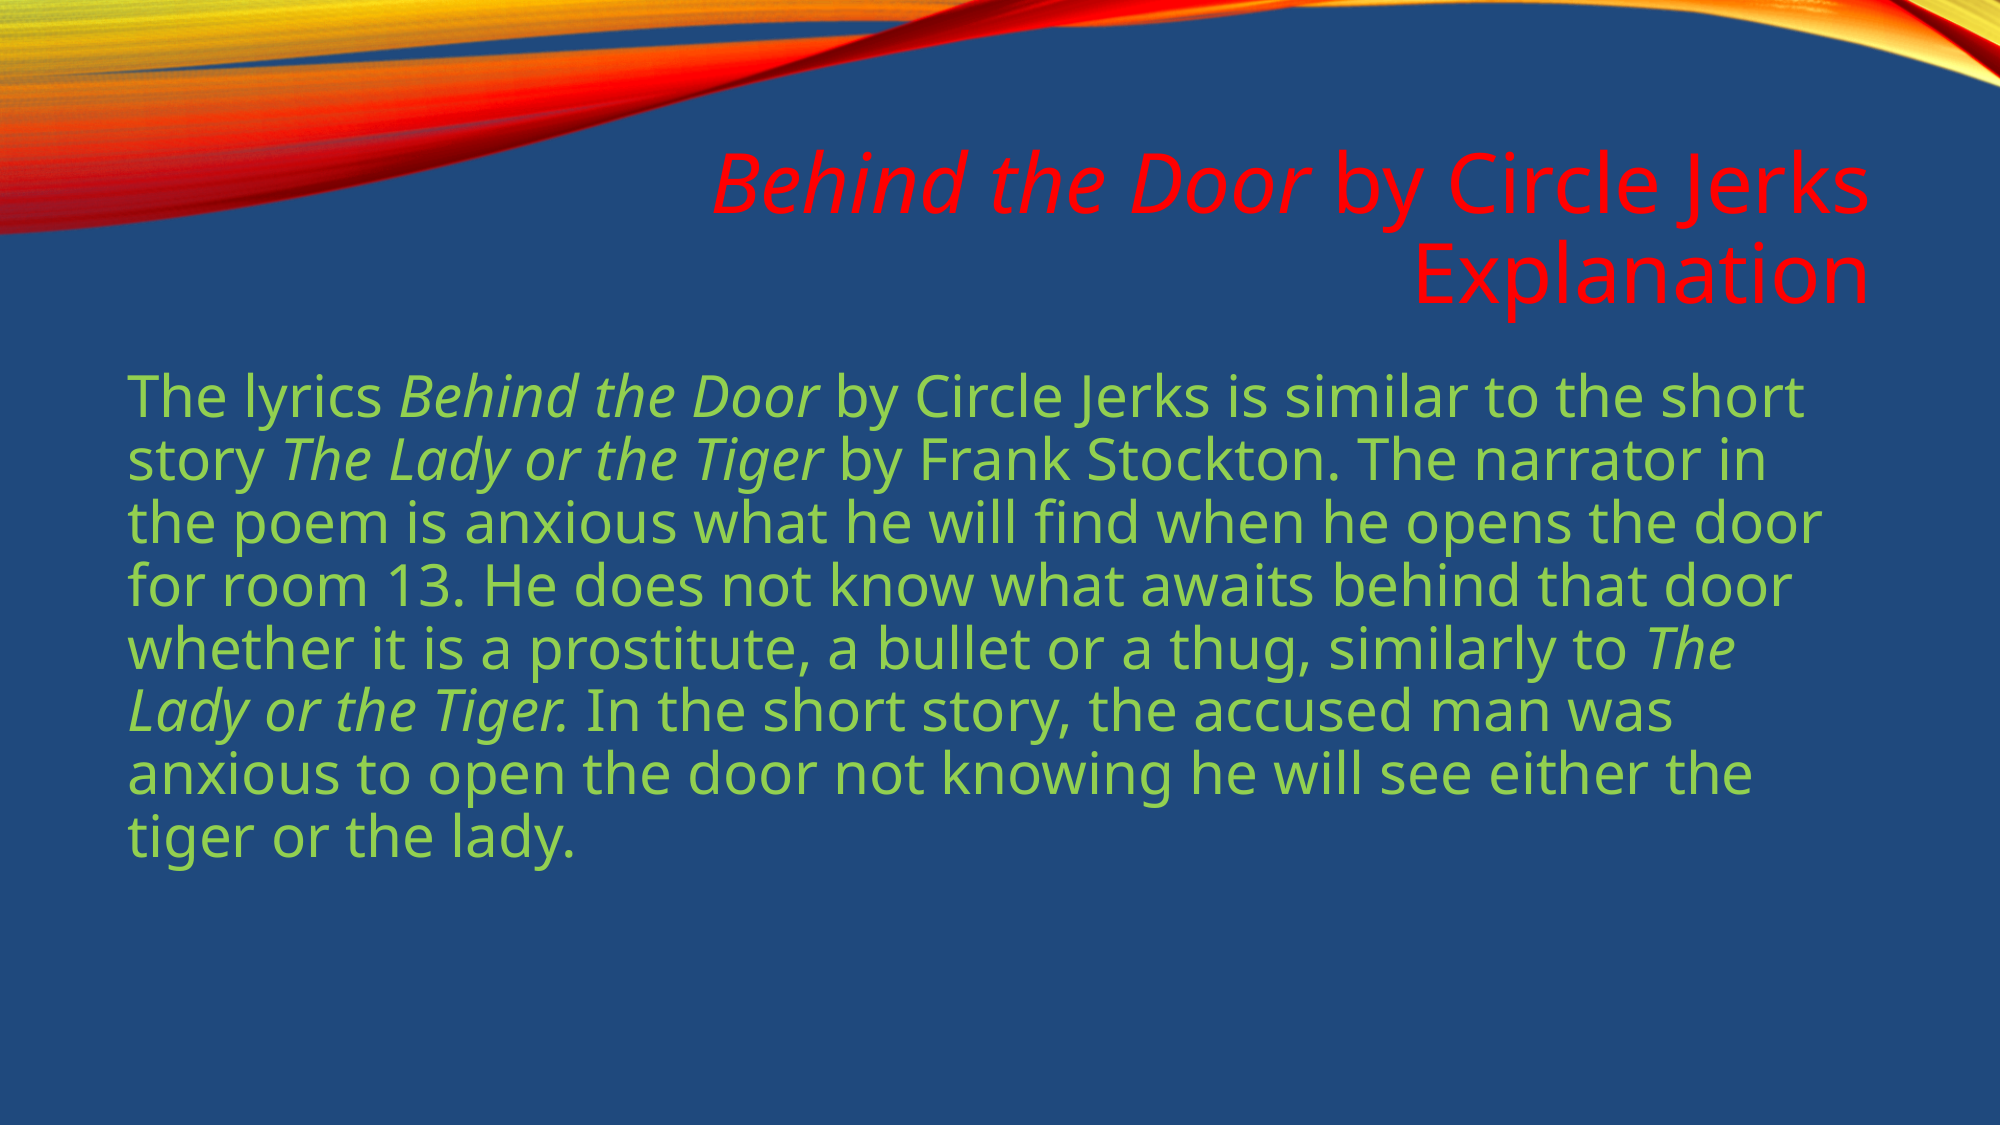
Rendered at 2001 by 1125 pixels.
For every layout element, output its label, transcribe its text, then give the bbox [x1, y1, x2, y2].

picture [0, 0, 2000, 237]
title Behind the Door by Circle Jerks Explanation [474, 125, 1888, 338]
list The lyrics Behind the Door by Circle Jerks is similar to the short story The Lady or the Tiger by Frank Stockton. The narrator in the poem is anxious what he will find when he opens the door for room 13. He does not know what awaits behind that door whether it is a prostitute, a bullet or a thug, similarly to The Lady or the Tiger. In the short story, the accused man was anxious to open the door not knowing he will see either the tiger or the lady. [112, 360, 1888, 1125]
